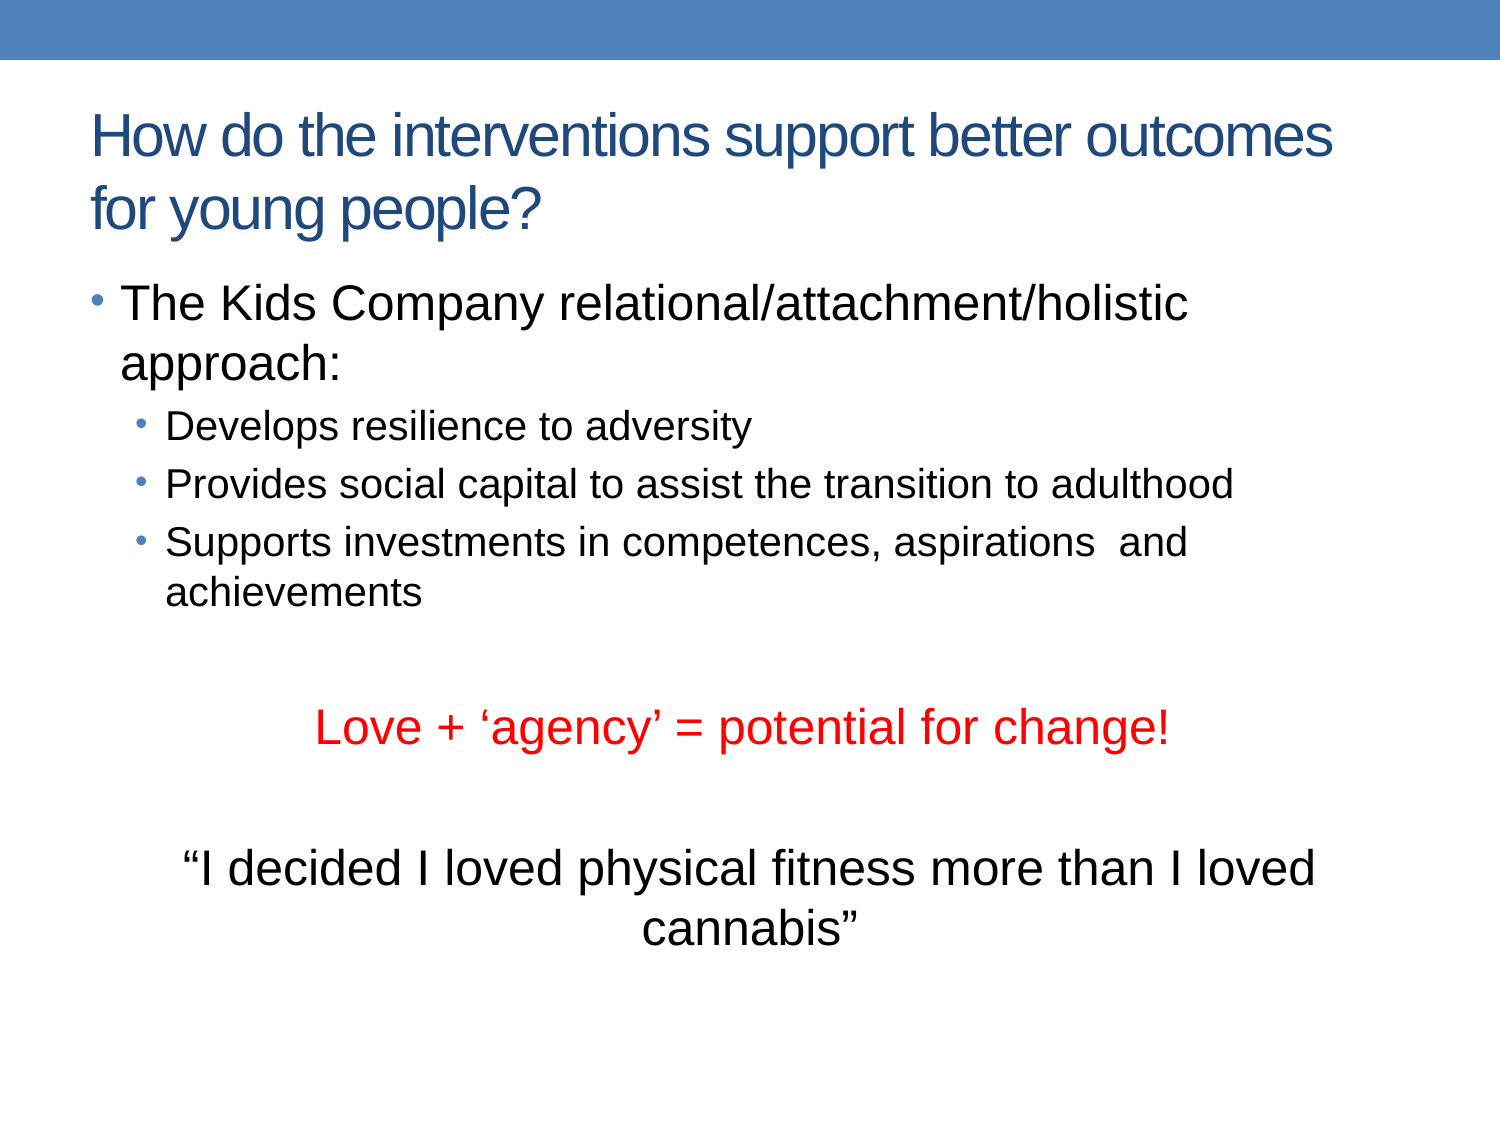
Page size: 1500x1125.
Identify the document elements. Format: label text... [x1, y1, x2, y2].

title How do the interventions support better outcomes for young people? [75, 87, 1425, 250]
list The Kids Company relational/attachment/holistic approach: Develops resilience to adversity Provides social capital to assist the transition to adulthood Supports investments in competences, aspirations and achievements Love + ‘agency’ = potential for change! “I decided I loved physical fitness more than I loved cannabis” [75, 262, 1425, 1063]
